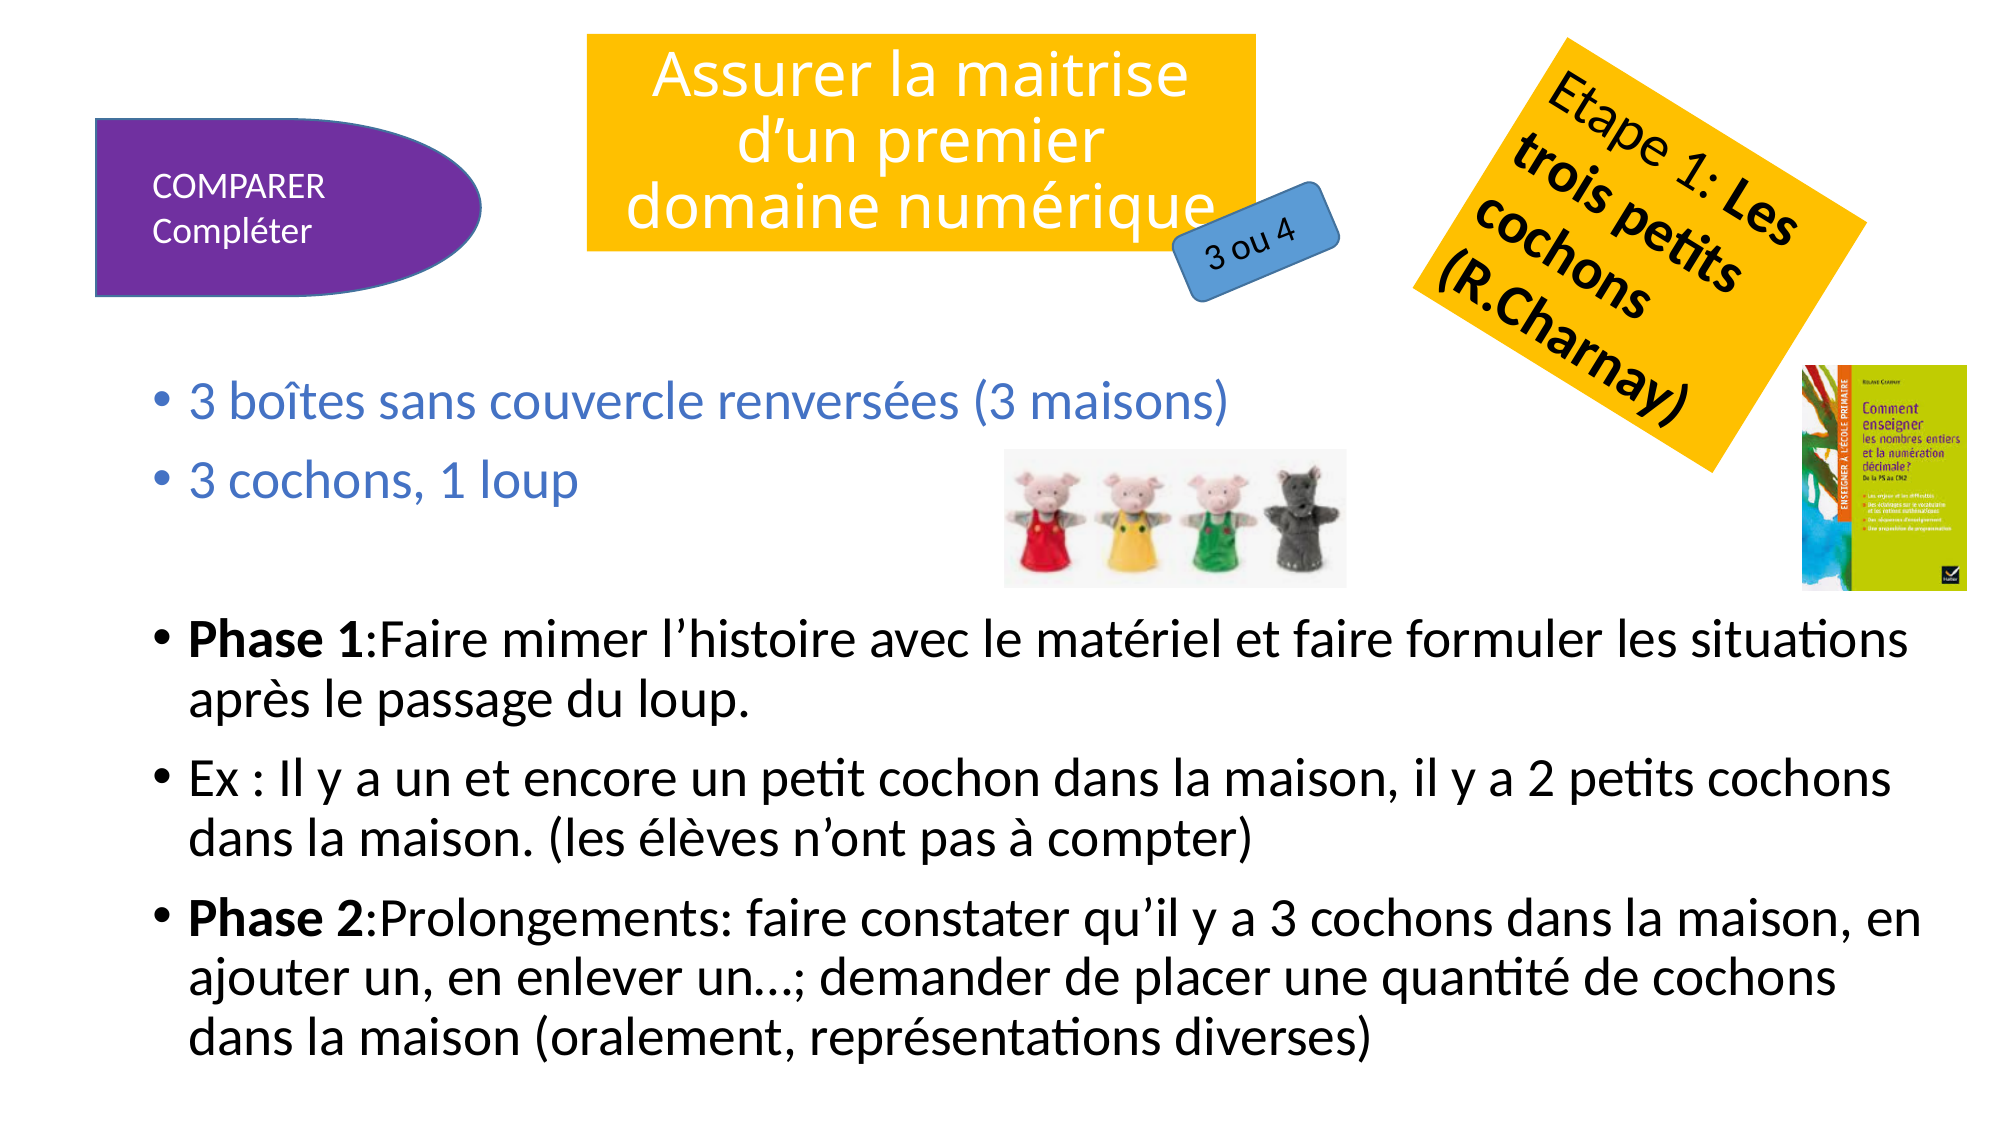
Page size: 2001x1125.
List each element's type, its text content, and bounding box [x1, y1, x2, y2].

text_box [1171, 181, 1341, 303]
text_box Etape 1: Les trois petits cochons (R.Charnay) [1412, 37, 1868, 364]
picture [1004, 449, 1356, 588]
text_box [95, 118, 482, 298]
picture [1802, 364, 1969, 591]
list 3 boîtes sans couvercle renversées (3 maisons) 3 cochons, 1 loup Phase 1:Faire mimer l’histoire avec le matériel et faire formuler les situations après le passage du loup. Ex : Il y a un et encore un petit cochon dans la maison, il y a 2 petits cochons dans la maison. (les élèves n’ont pas à compter) Phase 2:Prolongements: faire constater qu’il y a 3 cochons dans la maison, en ajouter un, en enlever un…; demander de placer une quantité de cochons dans la maison (oralement, représentations diverses) [137, 364, 1957, 1080]
text_box Assurer la maitrise d’un premier domaine numérique [586, 33, 1256, 252]
text_box COMPARER Compléter [137, 153, 381, 259]
text_box 3 ou 4 [1180, 178, 1349, 292]
